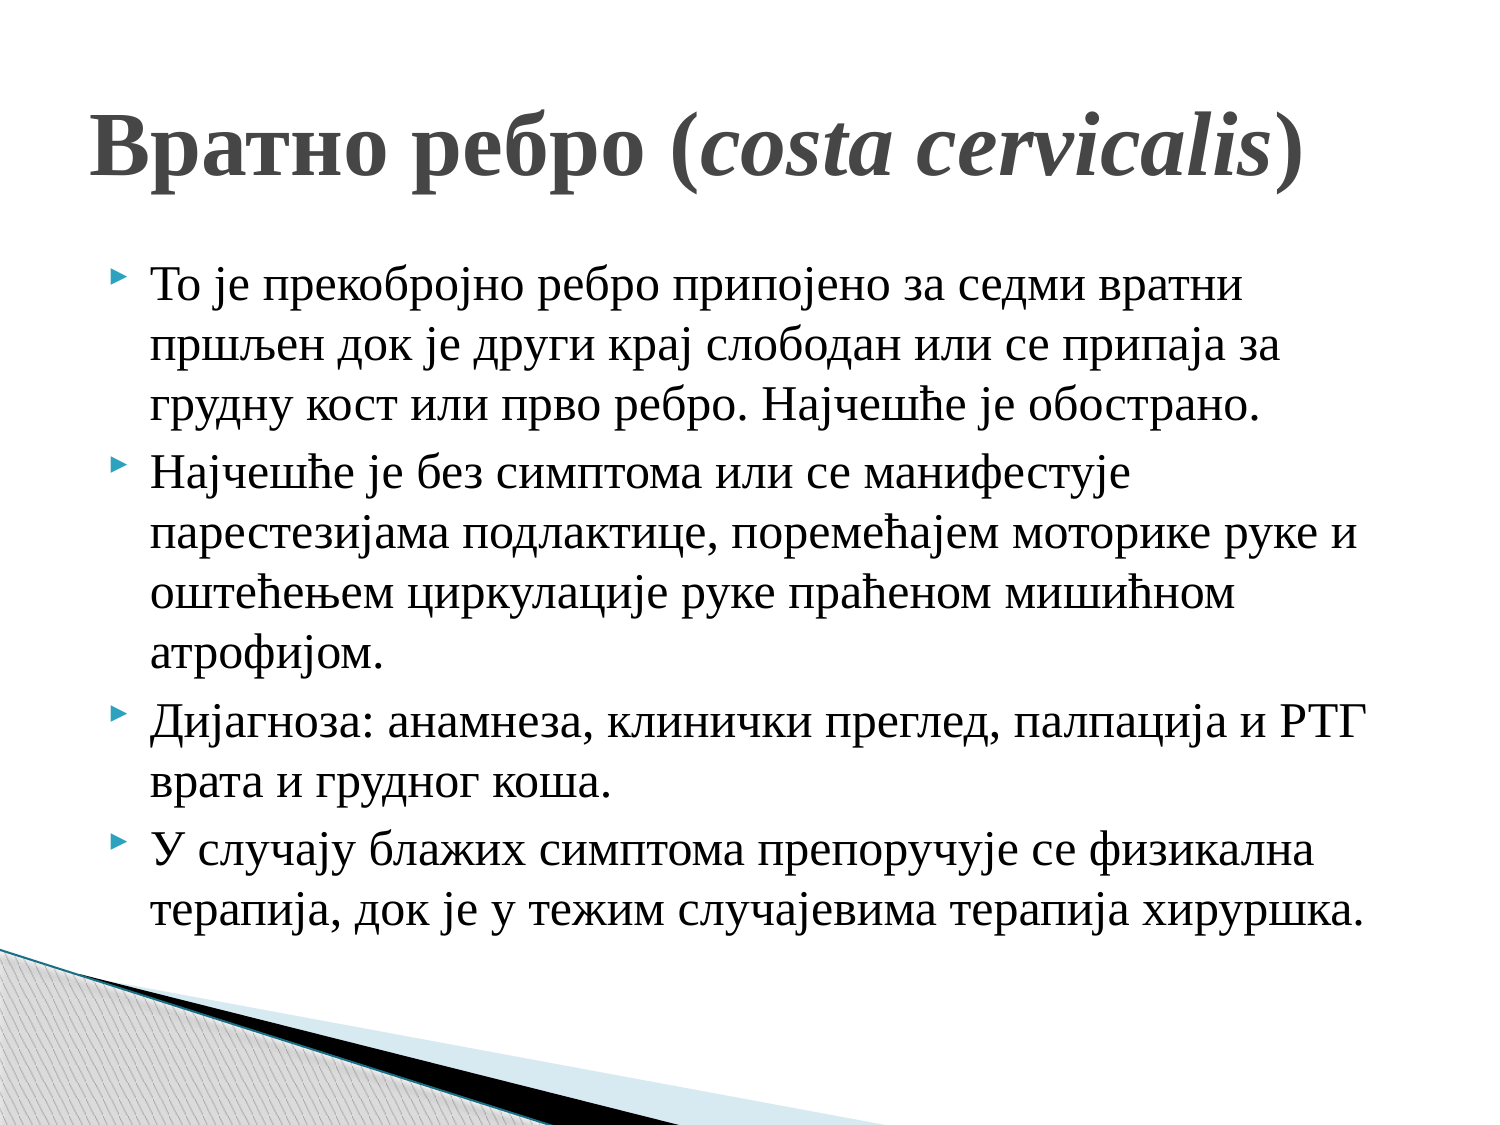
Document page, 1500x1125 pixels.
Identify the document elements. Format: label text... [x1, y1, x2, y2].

title Вратно ребро (costa cervicalis) [75, 45, 1425, 233]
list То је прекобројно ребро припојено за седми вратни пршљен док је други крај слободан или се припаја за грудну кост или прво ребро. Најчешће је обострано. Најчешће је без симптома или се манифестује парестезијама подлактице, поремећајем моторике руке и оштећењем циркулације руке праћеном мишићном атрофијом. Дијагноза: анамнеза, клинички преглед, палпација и РТГ врата и грудног коша. У случају блажих симптома препоручује се физикална терапија, док је у тежим случајевима терапија хируршка. [74, 242, 1426, 986]
